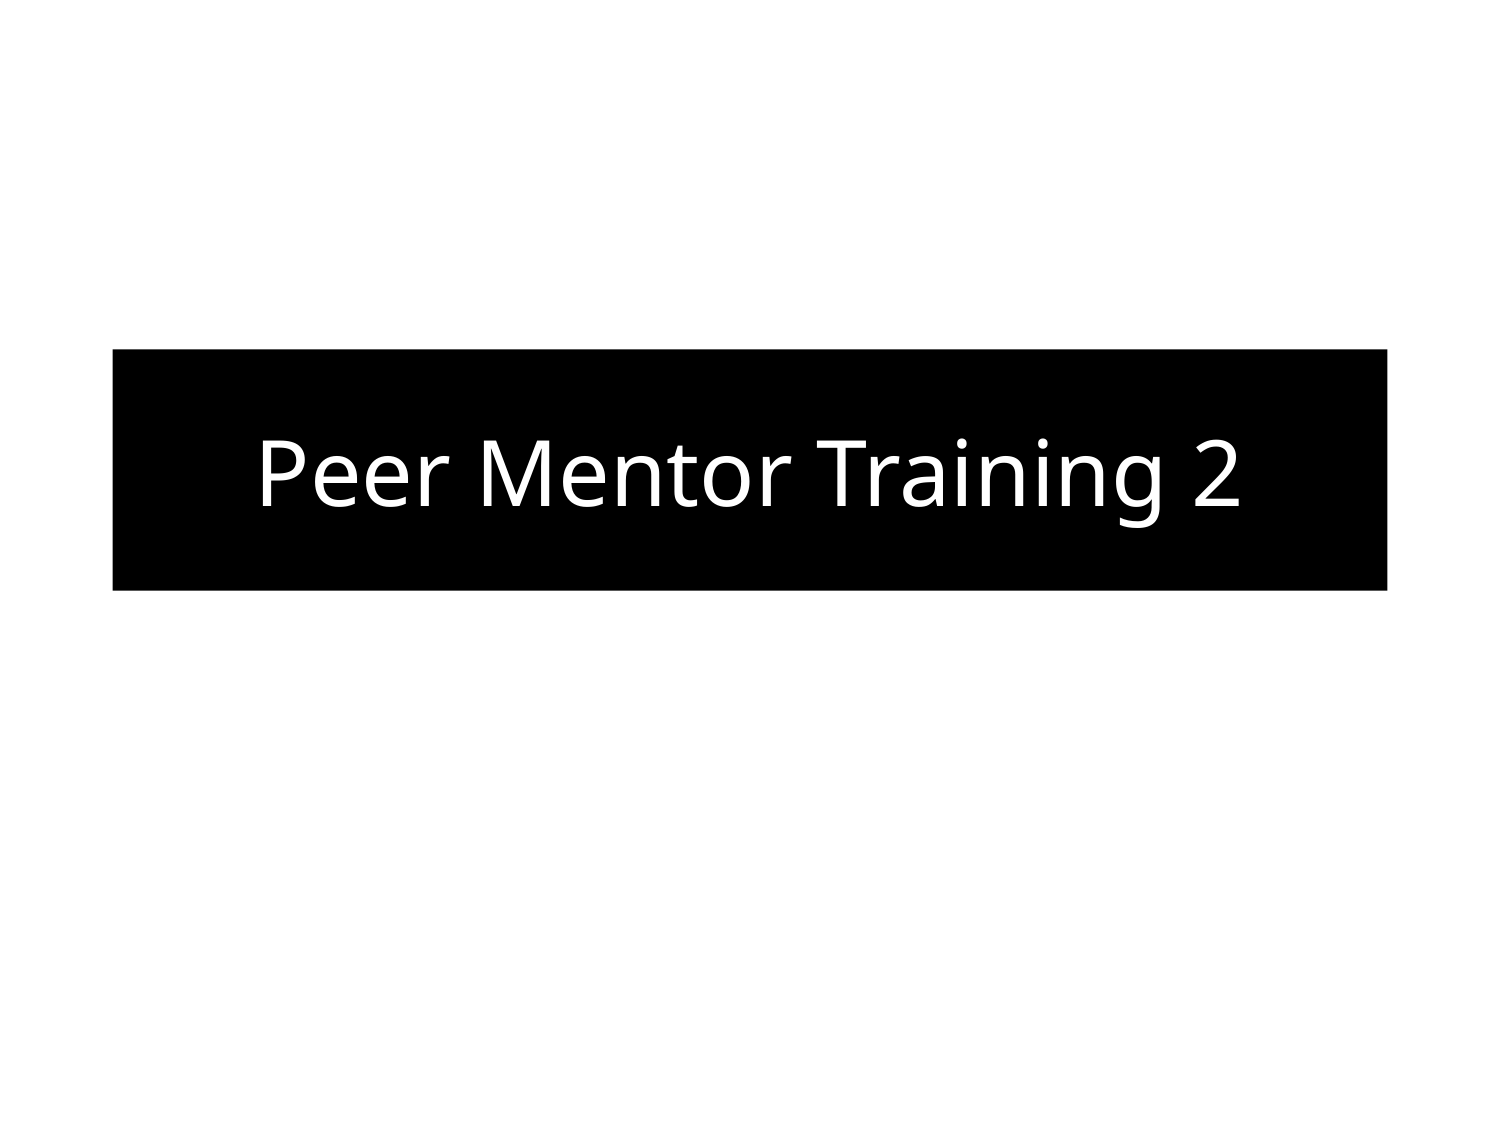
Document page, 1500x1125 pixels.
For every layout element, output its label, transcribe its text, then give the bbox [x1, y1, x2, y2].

title Peer Mentor Training 2 [112, 349, 1388, 591]
